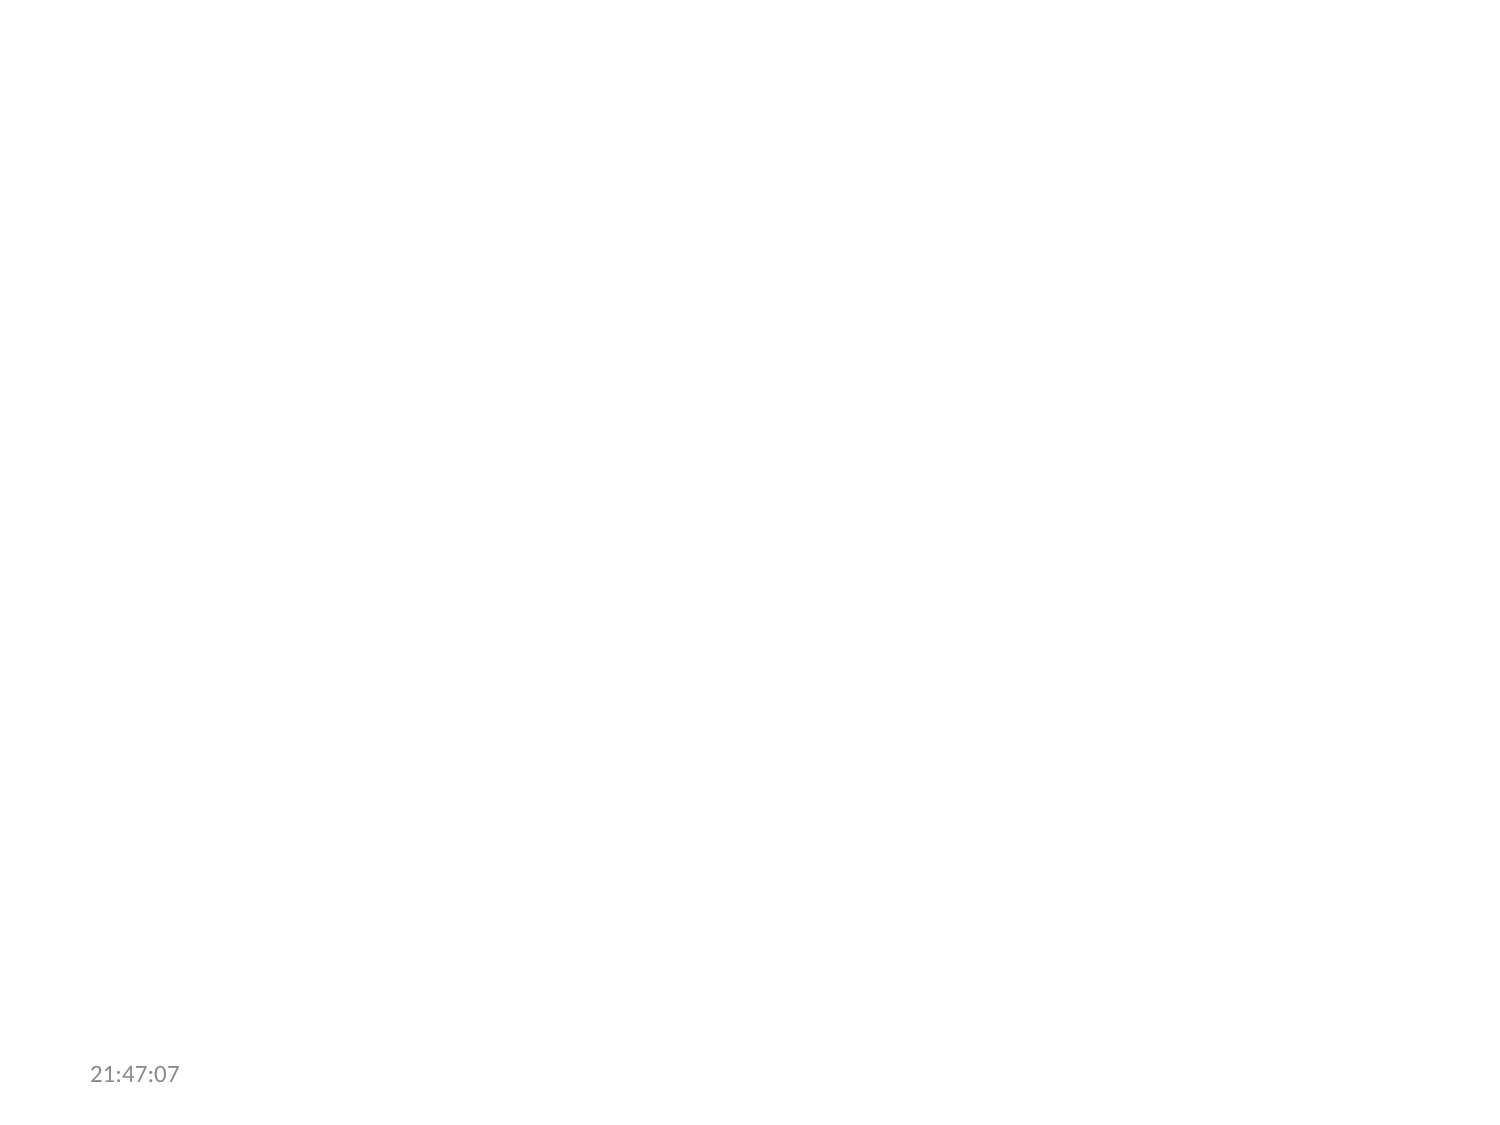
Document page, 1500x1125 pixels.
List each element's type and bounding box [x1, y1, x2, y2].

slide_number [75, 1042, 425, 1103]
